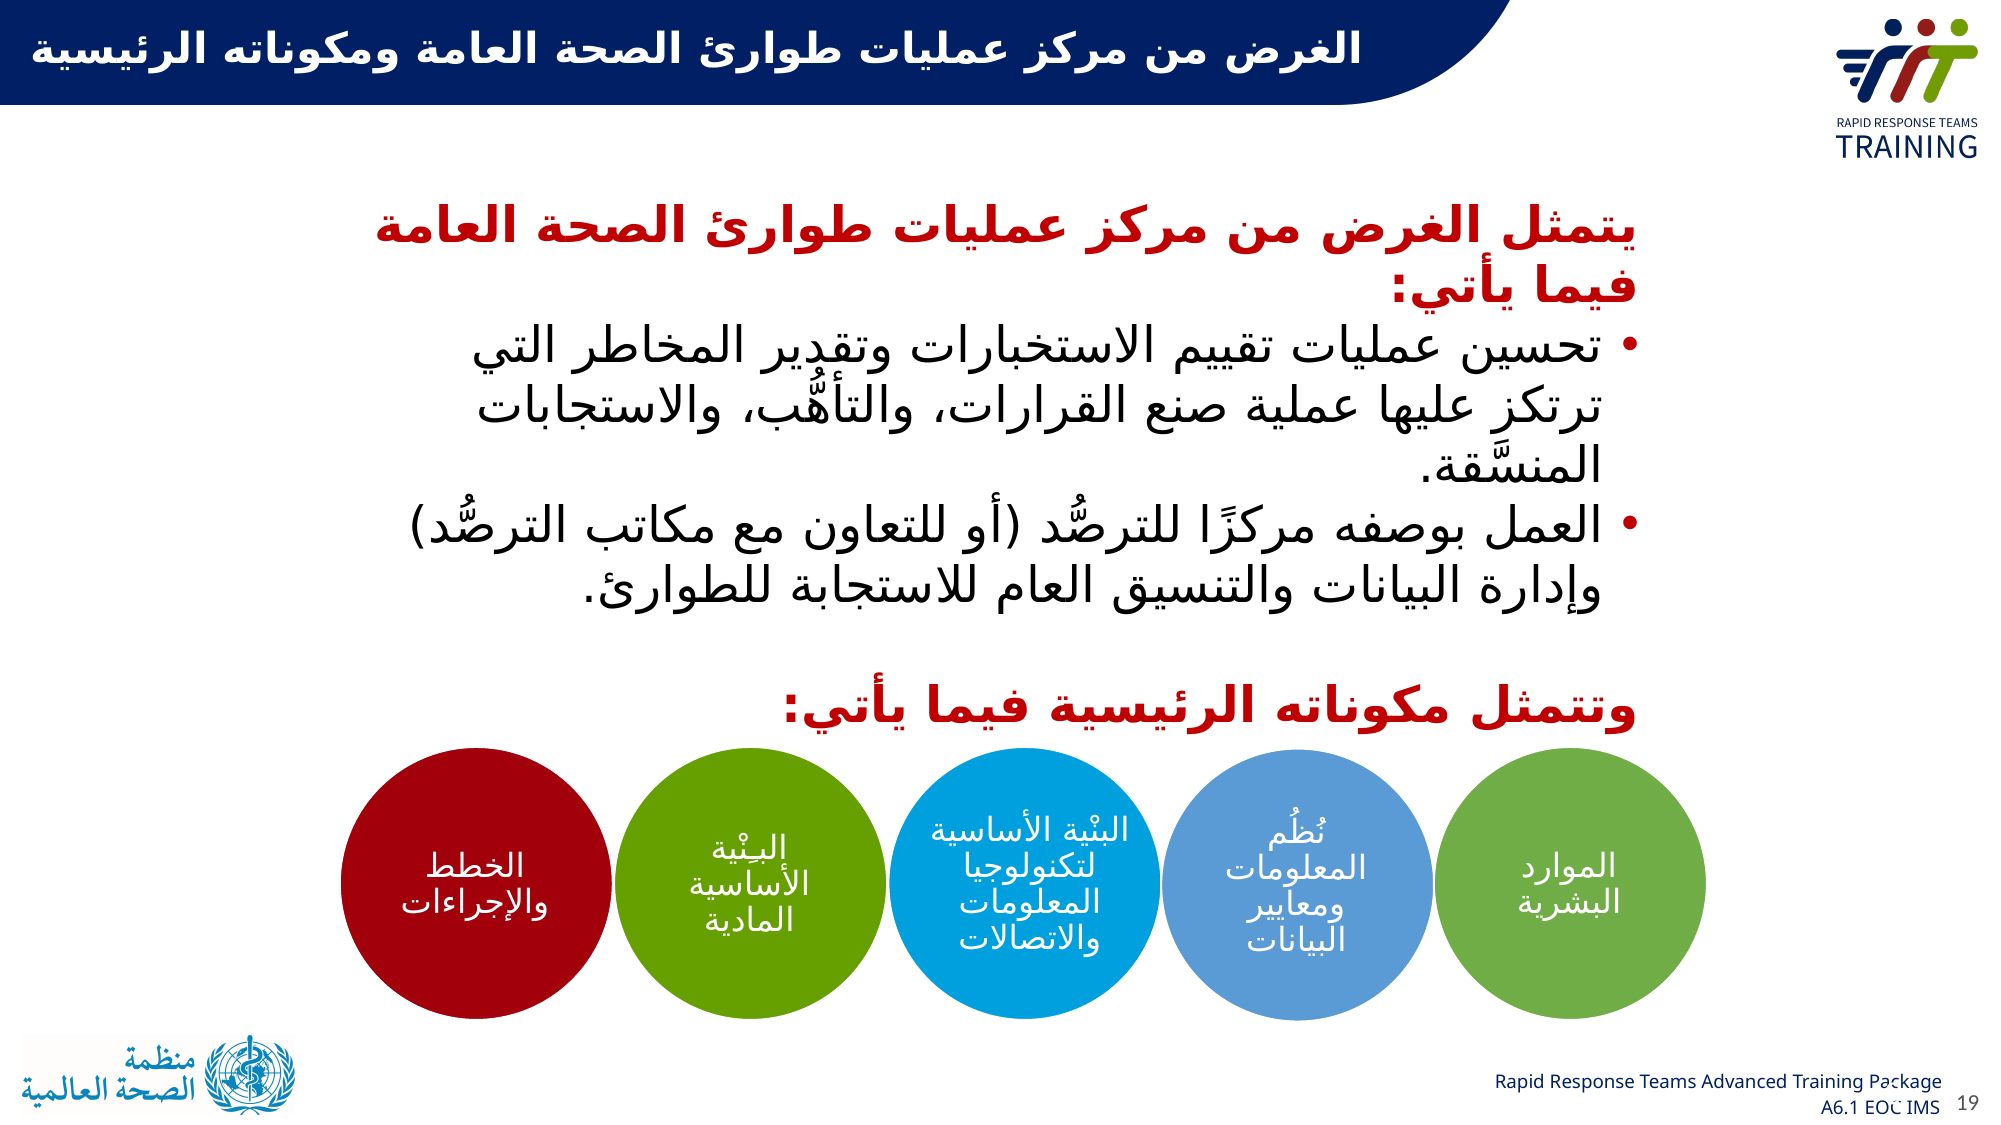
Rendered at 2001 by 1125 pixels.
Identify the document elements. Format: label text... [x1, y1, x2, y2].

picture [0, 0, 1533, 105]
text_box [339, 746, 1708, 1022]
picture [1835, 19, 1978, 167]
slide_number 19 [1882, 1037, 1930, 1092]
picture [252, 1050, 258, 1059]
title الغرض من مركز عمليات طوارئ الصحة العامة ومكوناته الرئيسية [11, 0, 1374, 104]
text_box يتمثل الغرض من مركز عمليات طوارئ الصحة العامة فيما يأتي: تحسين عمليات تقييم الاستخبارات وتقدير المخاطر التي ترتكز عليها عملية صنع القرارات، والتأهُّب، والاستجابات المنسَّقة. العمل بوصفه مركزًا للترصُّد (أو للتعاون مع مكاتب الترصُّد) وإدارة البيانات والتنسيق العام للاستجابة للطوارئ. وتتمثل مكوناته الرئيسية فيما يأتي: [355, 187, 1645, 739]
picture [22, 1035, 295, 1115]
